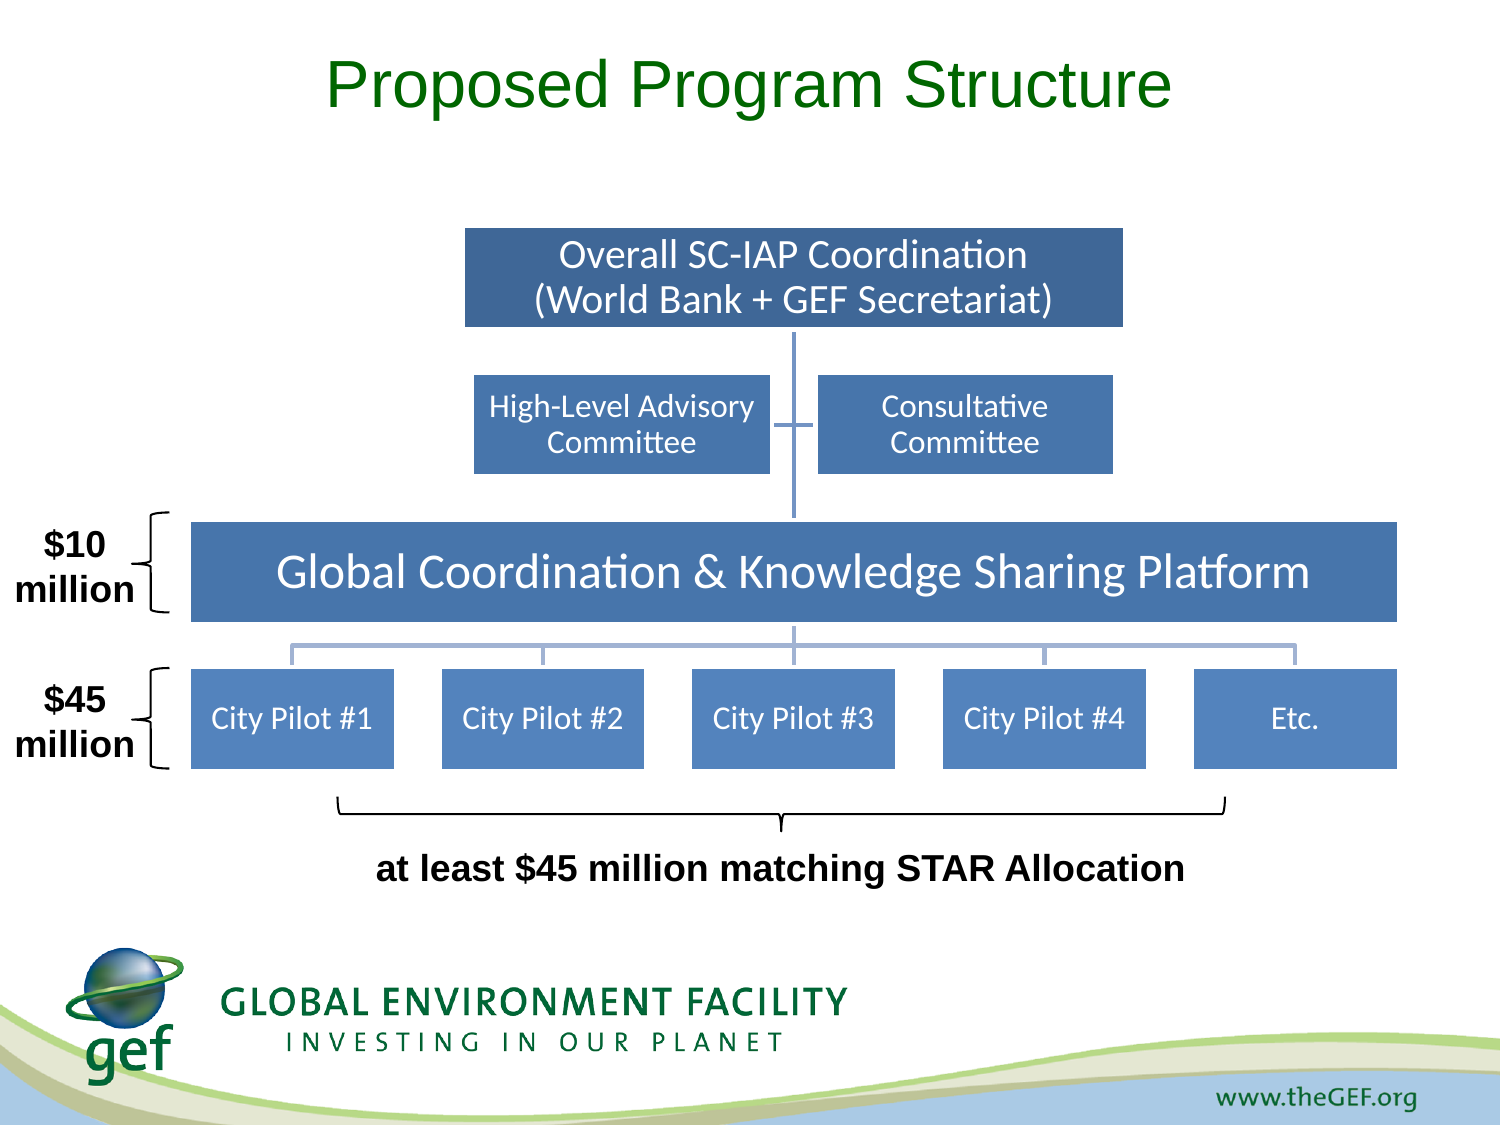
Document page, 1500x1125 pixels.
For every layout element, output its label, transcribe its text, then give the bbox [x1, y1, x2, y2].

picture [0, 920, 1500, 1125]
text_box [0, 512, 1269, 898]
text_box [187, 111, 1401, 885]
title Proposed Program Structure [74, 0, 1426, 163]
